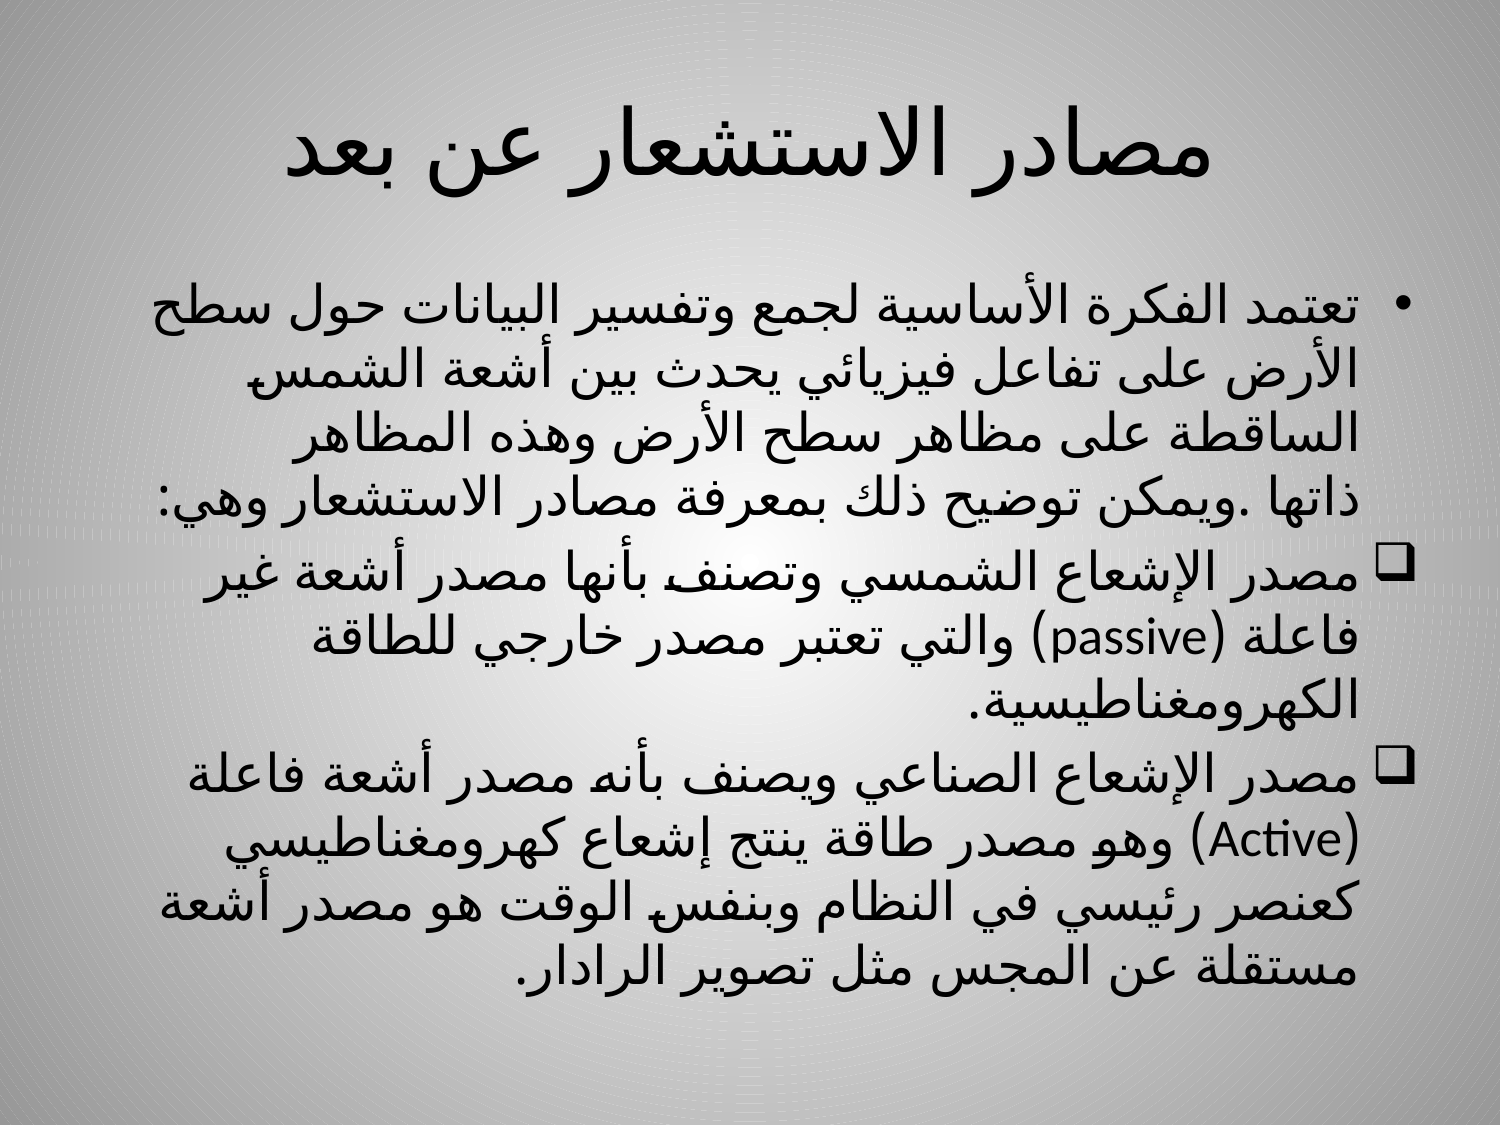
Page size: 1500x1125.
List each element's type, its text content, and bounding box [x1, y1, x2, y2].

list تعتمد الفكرة الأساسية لجمع وتفسير البيانات حول سطح الأرض على تفاعل فيزيائي يحدث بين أشعة الشمس الساقطة على مظاهر سطح الأرض وهذه المظاهر ذاتها .ويمكن توضيح ذلك بمعرفة مصادر الاستشعار وهي: مصدر الإشعاع الشمسي وتصنف بأنها مصدر أشعة غير فاعلة (passive) والتي تعتبر مصدر خارجي للطاقة الكهرومغناطيسية. مصدر الإشعاع الصناعي ويصنف بأنه مصدر أشعة فاعلة (Active) وهو مصدر طاقة ينتج إشعاع كهرومغناطيسي كعنصر رئيسي في النظام وبنفس الوقت هو مصدر أشعة مستقلة عن المجس مثل تصوير الرادار. [75, 262, 1425, 1005]
title مصادر الاستشعار عن بعد [75, 45, 1425, 233]
